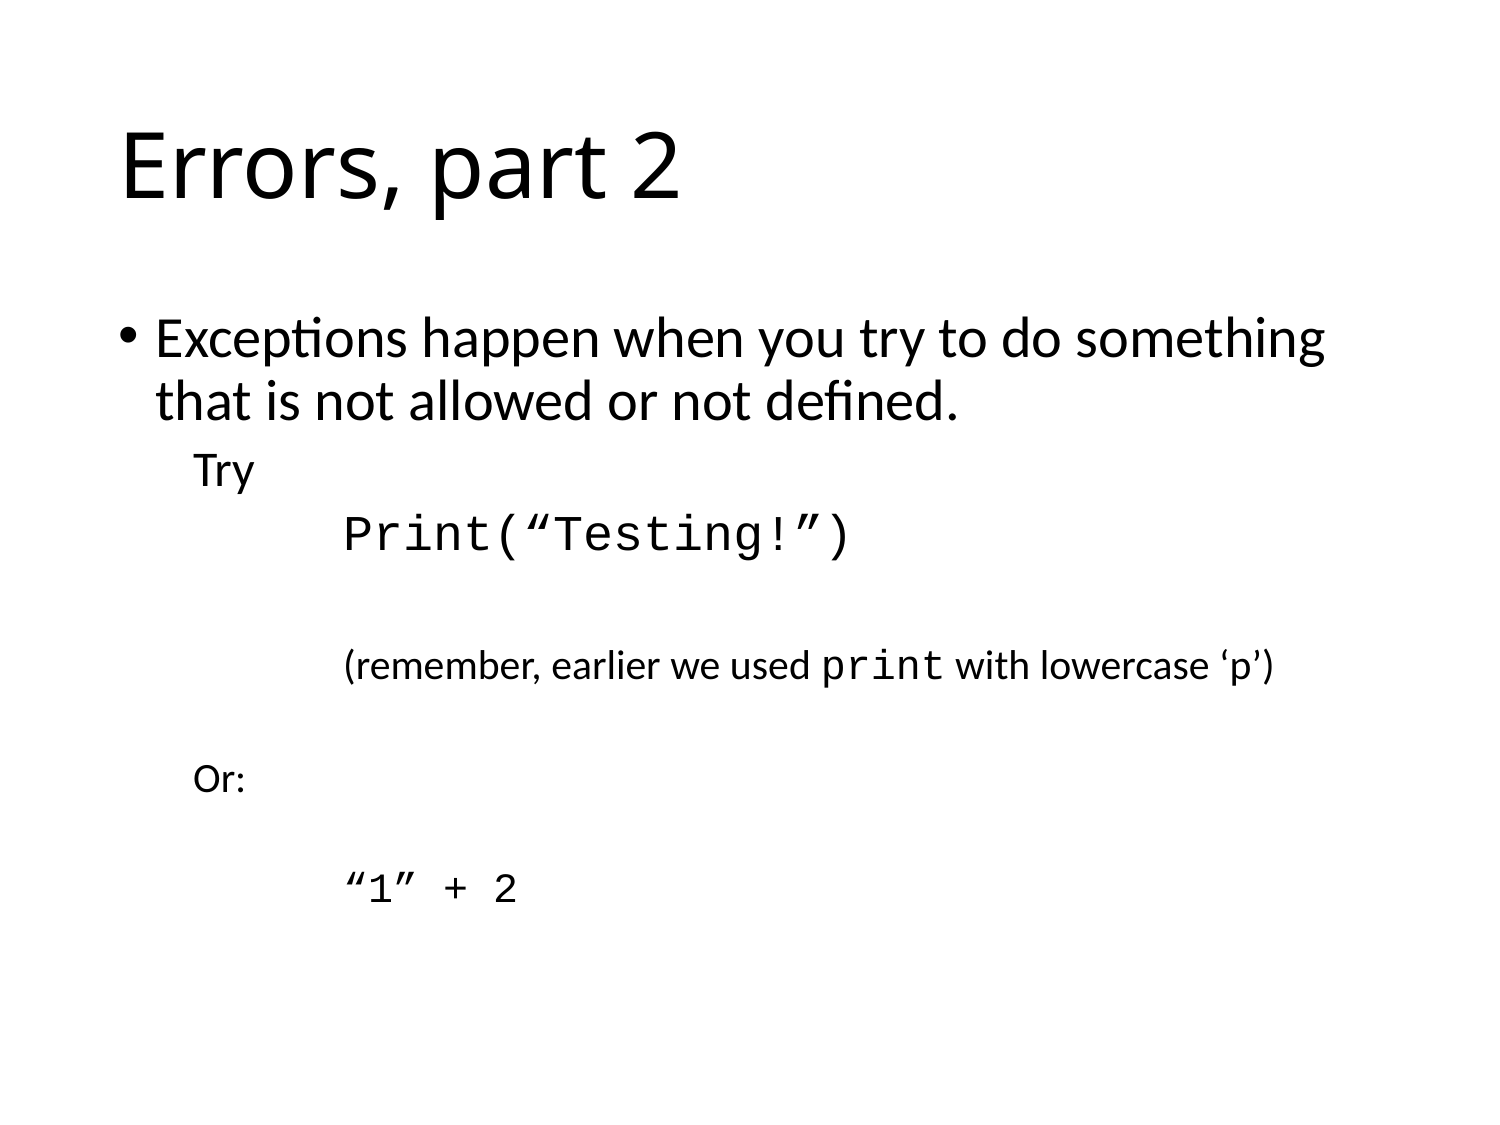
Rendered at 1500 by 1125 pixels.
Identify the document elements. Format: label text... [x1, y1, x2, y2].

title Errors, part 2 [103, 59, 1397, 278]
list Exceptions happen when you try to do something that is not allowed or not defined. Try Print(“Testing!”) (remember, earlier we used print with lowercase ‘p’) Or: “1” + 2 [103, 299, 1397, 1014]
